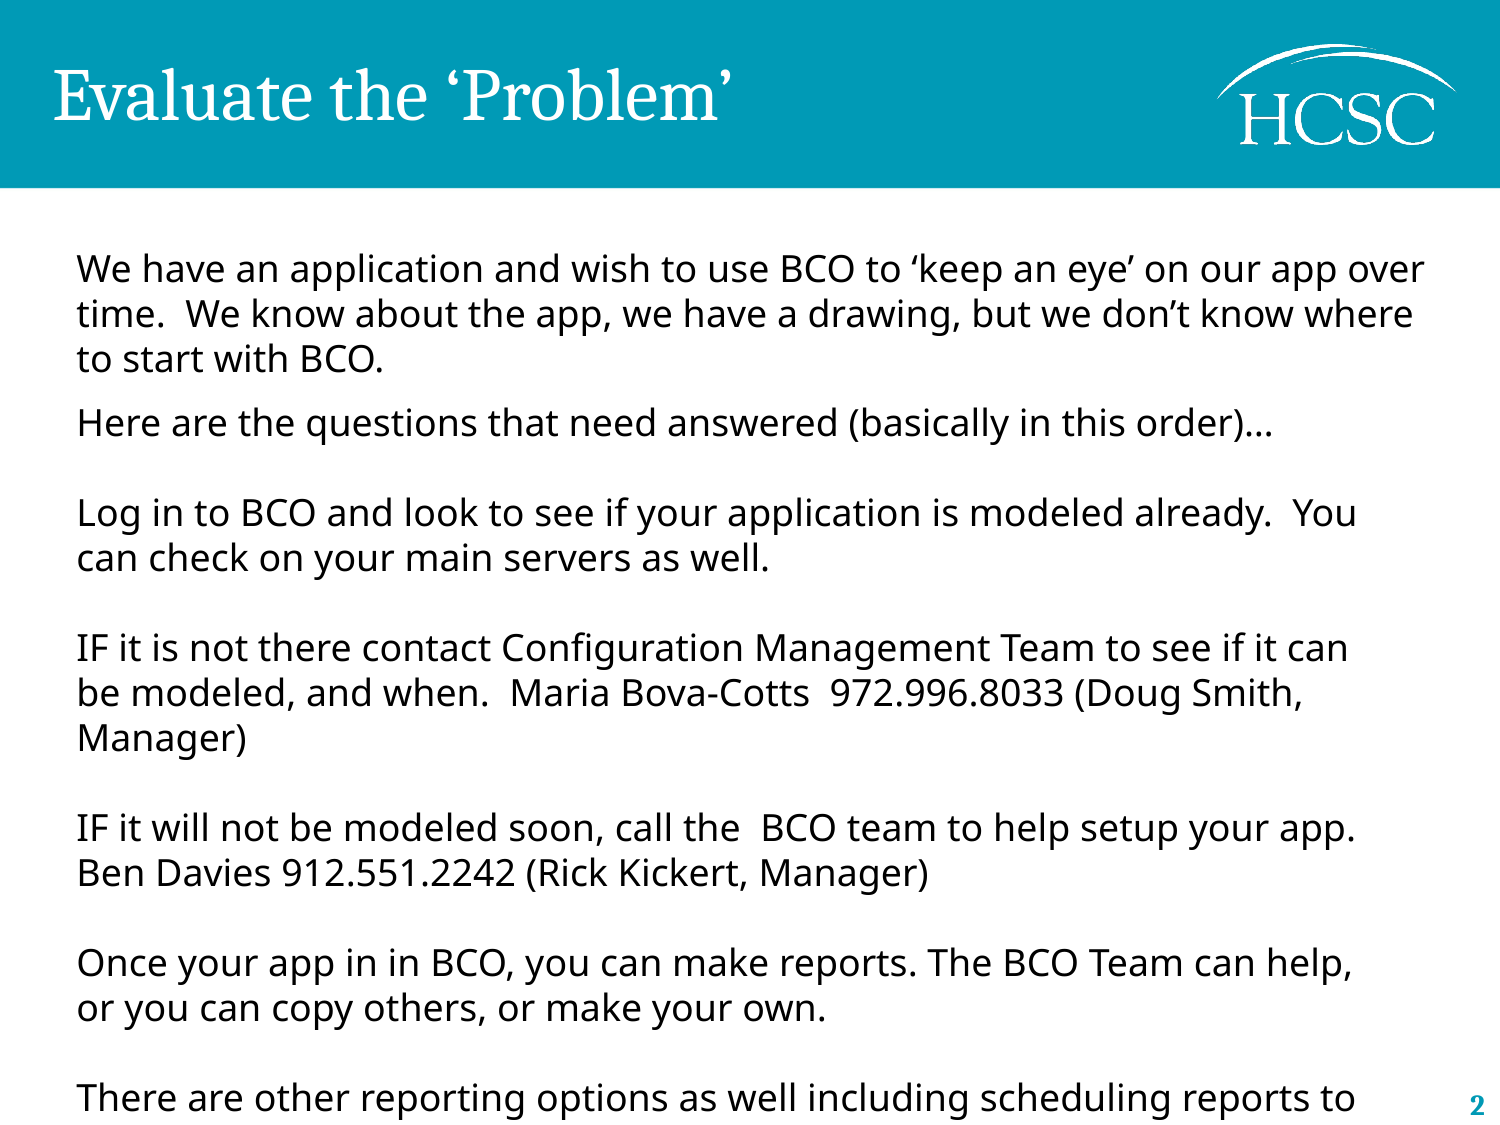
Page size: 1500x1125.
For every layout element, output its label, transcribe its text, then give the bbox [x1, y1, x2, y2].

picture [0, 0, 1500, 656]
text_box We have an application and wish to use BCO to ‘keep an eye’ on our app over time. We know about the app, we have a drawing, but we don’t know where to start with BCO. [61, 237, 1463, 388]
title Evaluate the ‘Problem’ [37, 0, 1278, 181]
text_box Here are the questions that need answered (basically in this order)… Log in to BCO and look to see if your application is modeled already. You can check on your main servers as well. IF it is not there contact Configuration Management Team to see if it can be modeled, and when. Maria Bova-Cotts 972.996.8033 (Doug Smith, Manager) IF it will not be modeled soon, call the BCO team to help setup your app. Ben Davies 912.551.2242 (Rick Kickert, Manager) Once your app in in BCO, you can make reports. The BCO Team can help, or you can copy others, or make your own. There are other reporting options as well including scheduling reports to be retrievable online or emailed. [61, 391, 1413, 1125]
